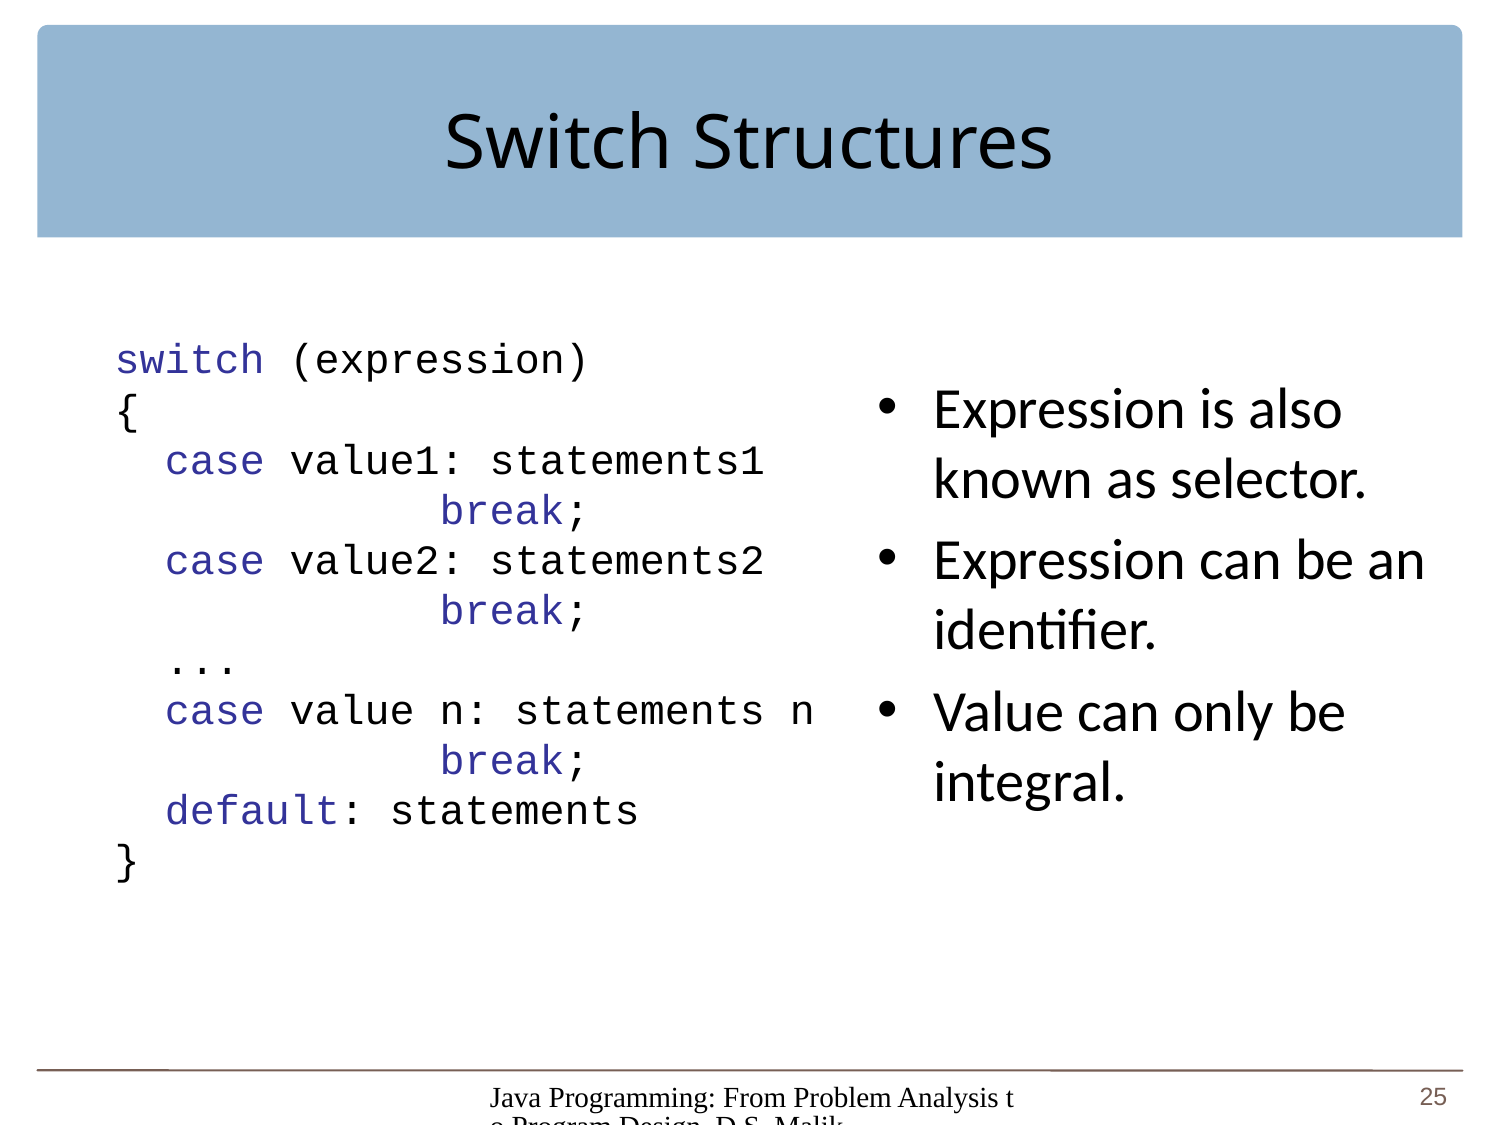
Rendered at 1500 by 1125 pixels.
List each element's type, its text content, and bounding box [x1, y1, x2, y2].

slide_number 25 [1112, 1069, 1463, 1123]
footer Java Programming: From Problem Analysis to Program Design, D.S. Malik [474, 1069, 1038, 1123]
title Switch Structures [49, 44, 1451, 233]
text_box Expression is also known as selector. Expression can be an identifier. Value can only be integral. [862, 362, 1450, 1038]
text_box switch (expression) { case value1: statements1 break; case value2: statements2 break; ... case value n: statements n break; default: statements } [99, 324, 849, 890]
